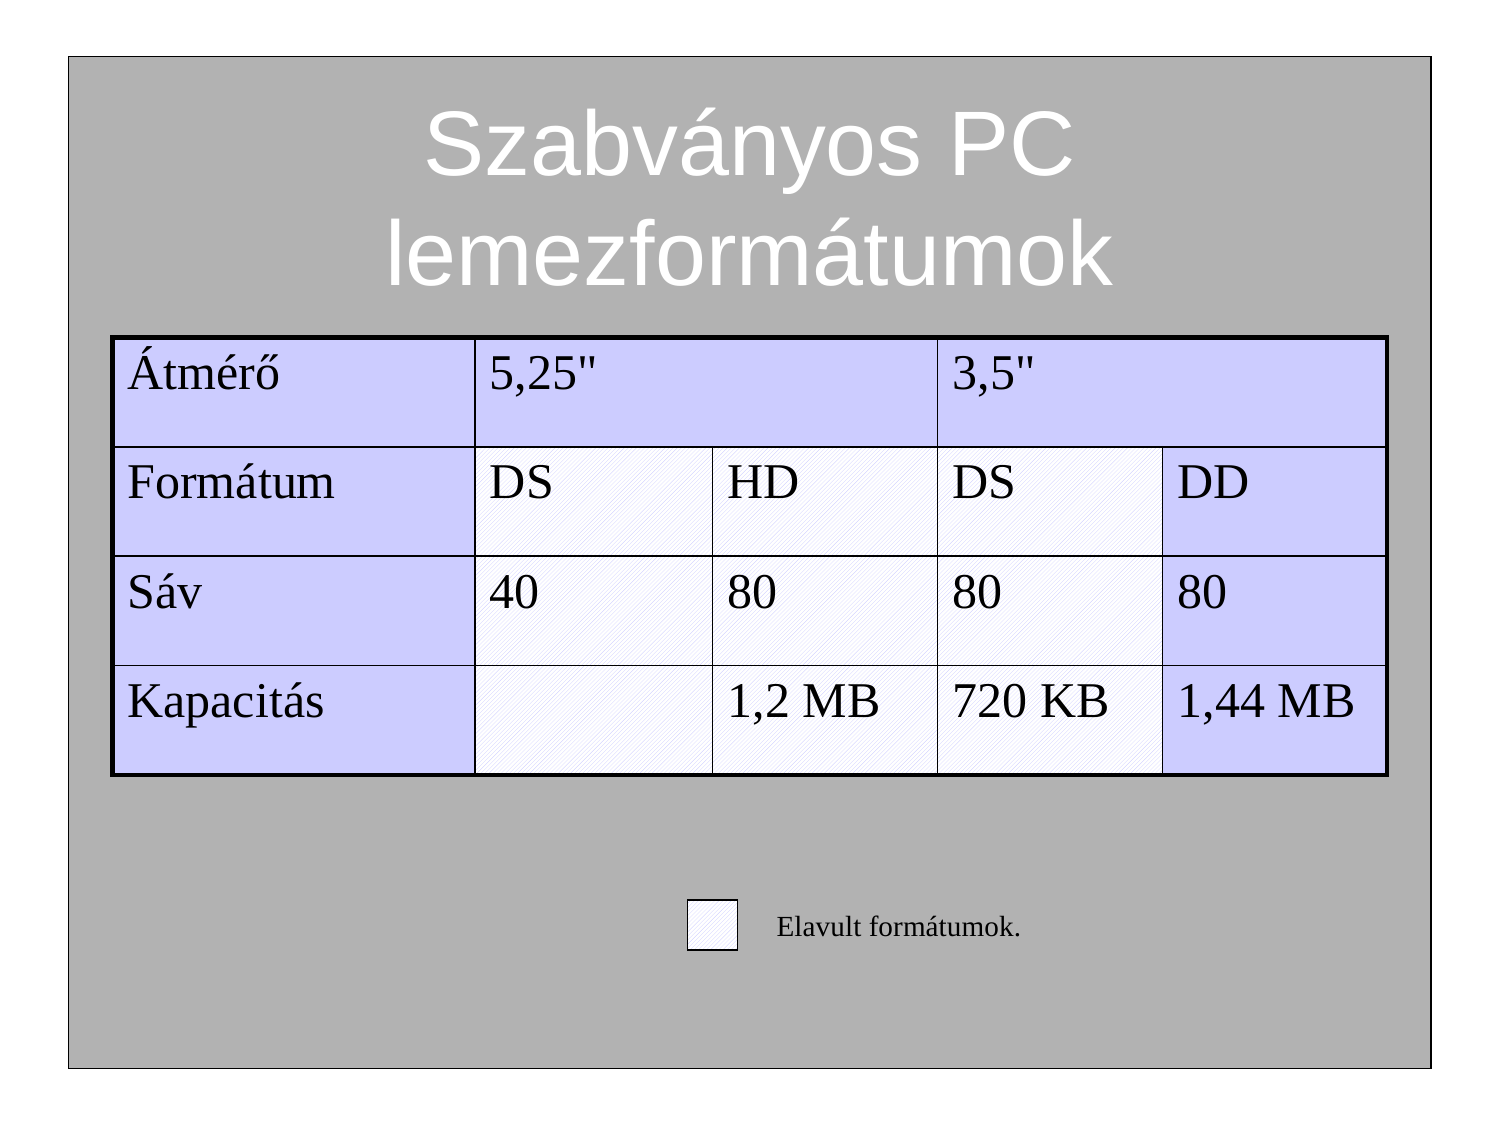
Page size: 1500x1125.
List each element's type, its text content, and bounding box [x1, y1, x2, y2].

table_cell 1,2 MB [713, 666, 937, 773]
table_cell 40 [476, 557, 712, 665]
table_cell 720 KB [938, 666, 1162, 773]
table_cell DS [938, 448, 1162, 555]
table_cell [476, 666, 712, 773]
table_cell Kapacitás [115, 666, 474, 773]
table_cell DS [476, 448, 712, 555]
title Szabványos PC lemezformátumok [112, 99, 1388, 288]
table_cell 1,44 MB [1163, 666, 1385, 773]
table_cell 80 [713, 557, 937, 665]
table_cell HD [713, 448, 937, 555]
table_header Átmérő [115, 340, 474, 446]
table_header 5,25" [476, 340, 937, 446]
text_box [687, 900, 738, 950]
table_cell Sáv [115, 557, 474, 665]
table_cell 80 [1163, 557, 1385, 665]
table_header 3,5" [938, 340, 1385, 446]
table_cell DD [1163, 448, 1385, 555]
table_cell Formátum [115, 448, 474, 555]
table_cell 80 [938, 557, 1162, 665]
text_box Elavult formátumok. [761, 899, 1037, 950]
